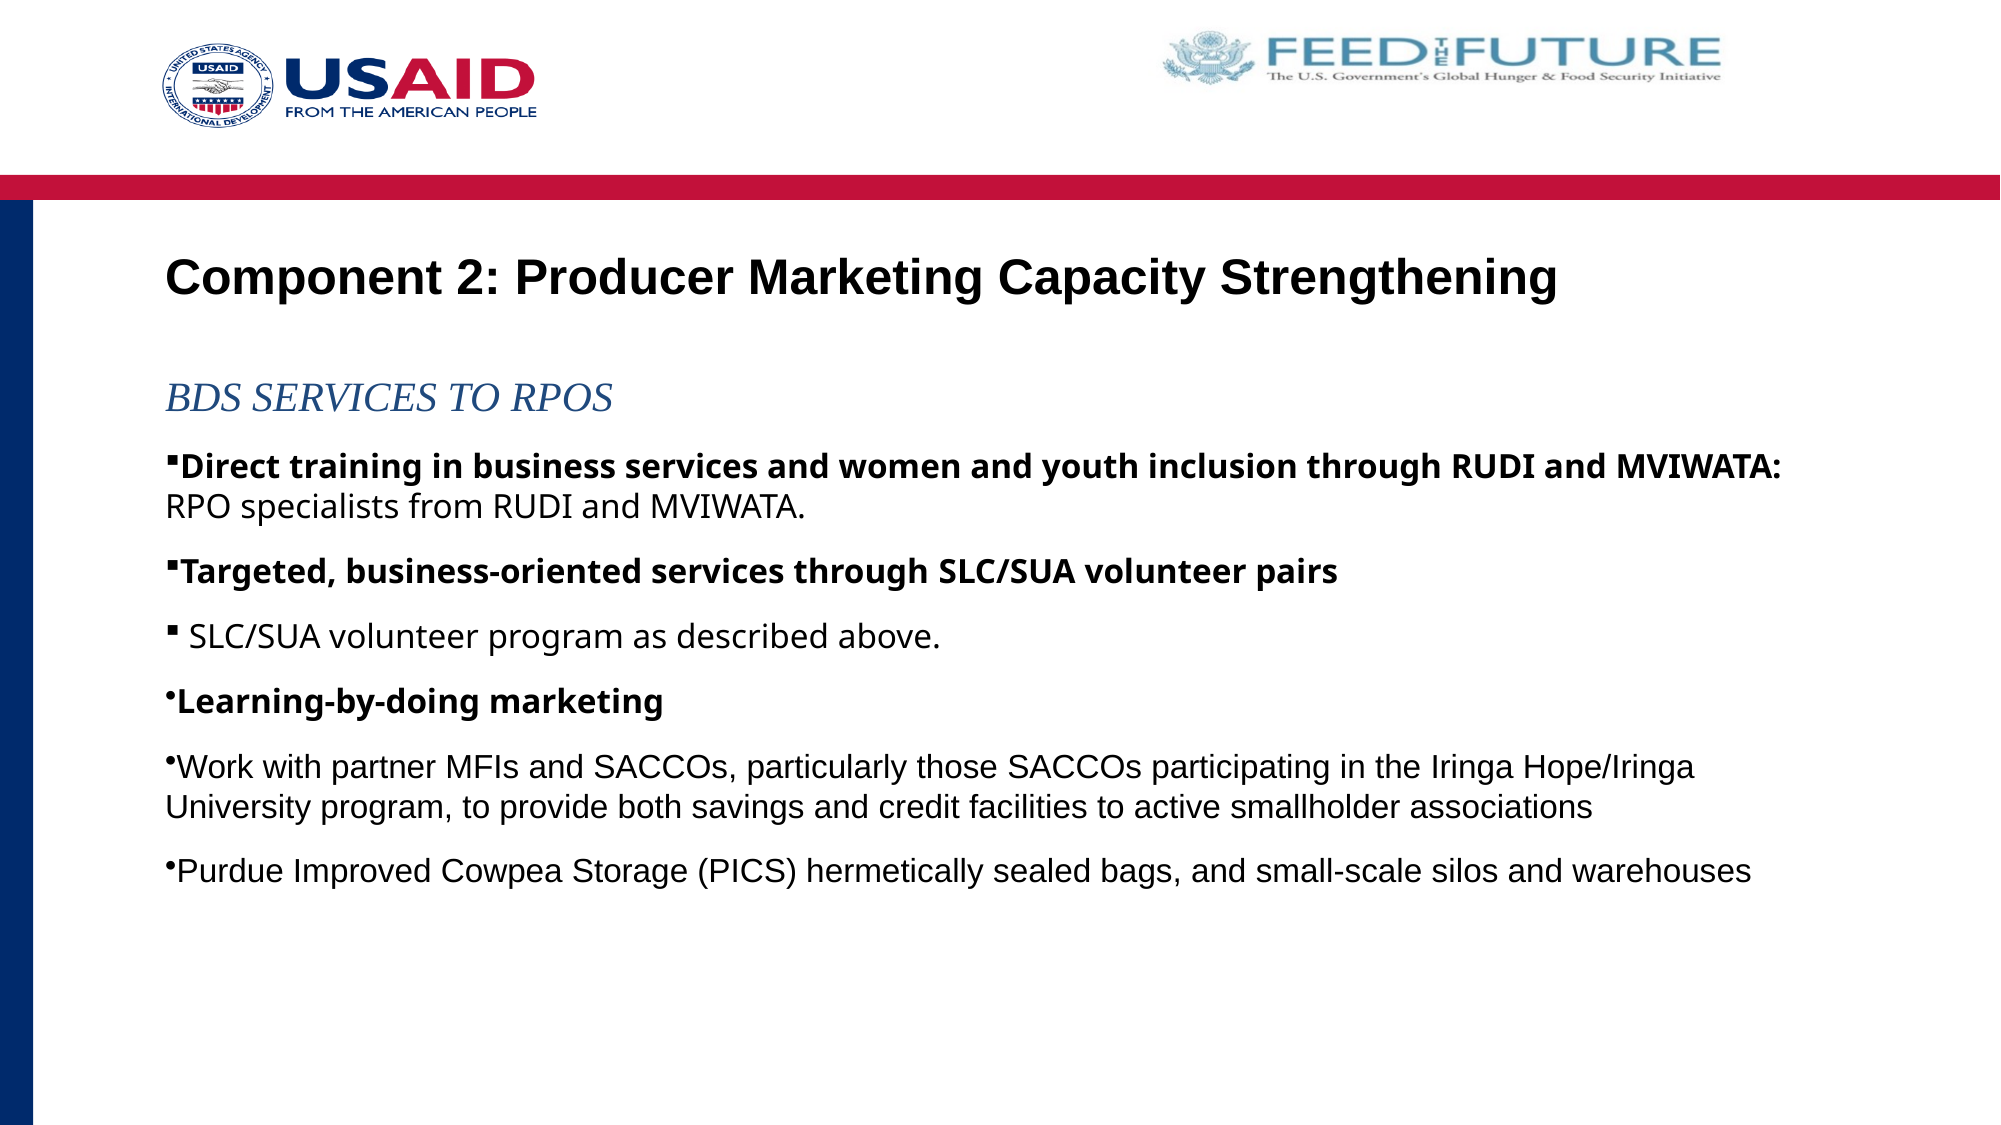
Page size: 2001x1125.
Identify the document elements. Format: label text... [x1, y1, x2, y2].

picture [1116, 11, 1837, 152]
title Component 2: Producer Marketing Capacity Strengthening [150, 237, 1850, 338]
picture [107, 17, 590, 158]
list BDS Services to RPOs Direct training in business services and women and youth inclusion through RUDI and MVIWATA: RPO specialists from RUDI and MVIWATA. Targeted, business-oriented services through SLC/SUA volunteer pairs SLC/SUA volunteer program as described above. Learning-by-doing marketing Work with partner MFIs and SACCOs, particularly those SACCOs participating in the Iringa Hope/Iringa University program, to provide both savings and credit facilities to active smallholder associations Purdue Improved Cowpea Storage (PICS) hermetically sealed bags, and small-scale silos and warehouses [150, 362, 1850, 1000]
